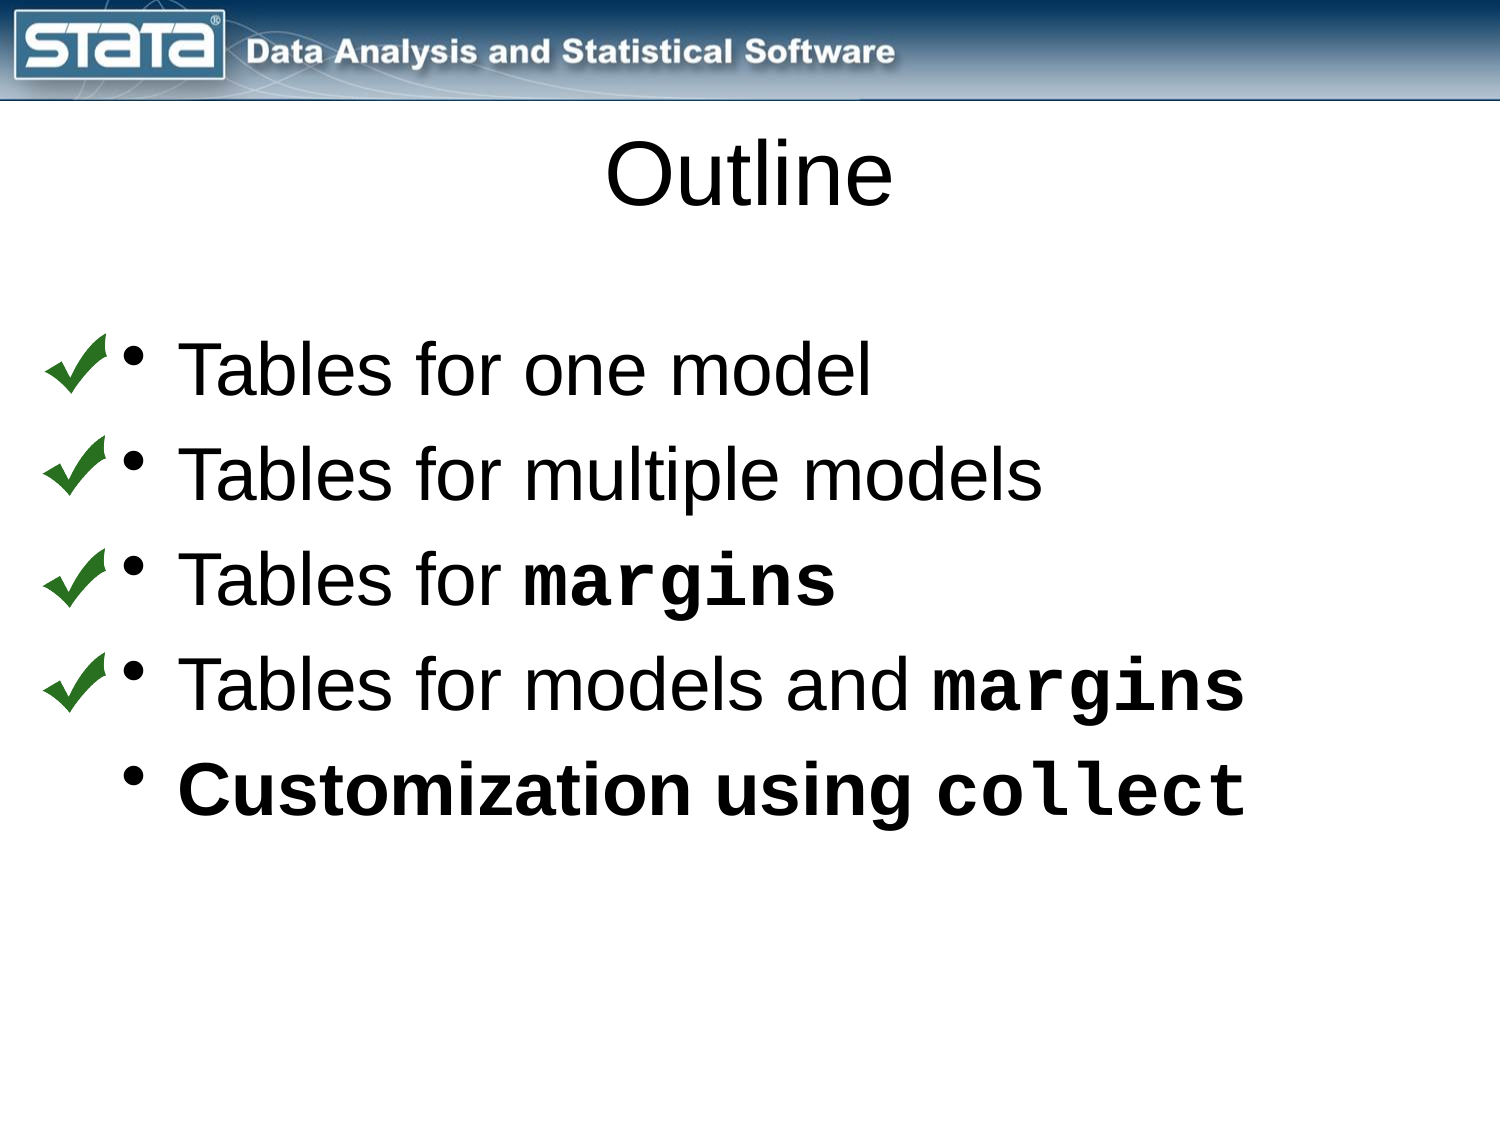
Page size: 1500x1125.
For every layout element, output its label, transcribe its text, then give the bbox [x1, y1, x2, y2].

picture [42, 652, 107, 713]
picture [0, 0, 1500, 102]
picture [44, 333, 108, 394]
list Tables for one model Tables for multiple models Tables for margins Tables for models and margins Customization using collect [106, 312, 1394, 1074]
title Outline [0, 108, 1500, 238]
picture [42, 435, 107, 496]
picture [42, 547, 107, 608]
